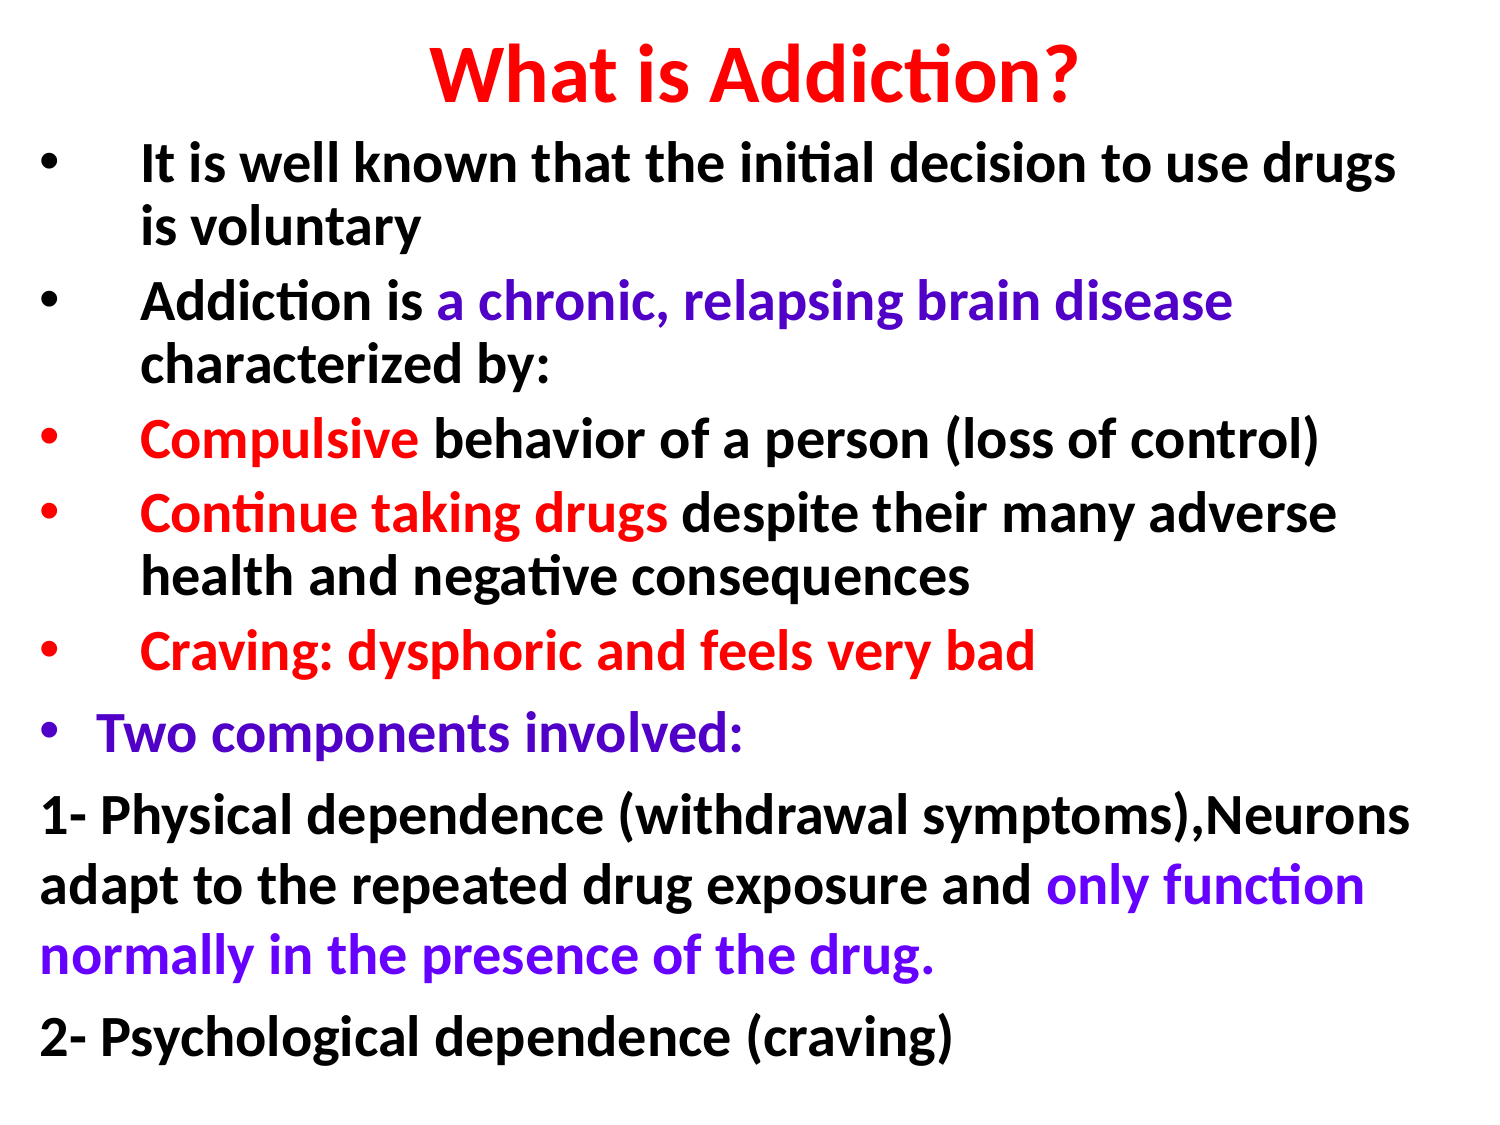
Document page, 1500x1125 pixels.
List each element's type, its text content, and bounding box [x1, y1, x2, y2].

list It is well known that the initial decision to use drugs is voluntary Addiction is a chronic, relapsing brain disease characterized by: Compulsive behavior of a person (loss of control) Continue taking drugs despite their many adverse health and negative consequences Craving: dysphoric and feels very bad Two components involved: 1- Physical dependence (withdrawal symptoms),Neurons adapt to the repeated drug exposure and only function normally in the presence of the drug. 2- Psychological dependence (craving) [24, 124, 1451, 711]
title What is Addiction? [80, 49, 1431, 124]
